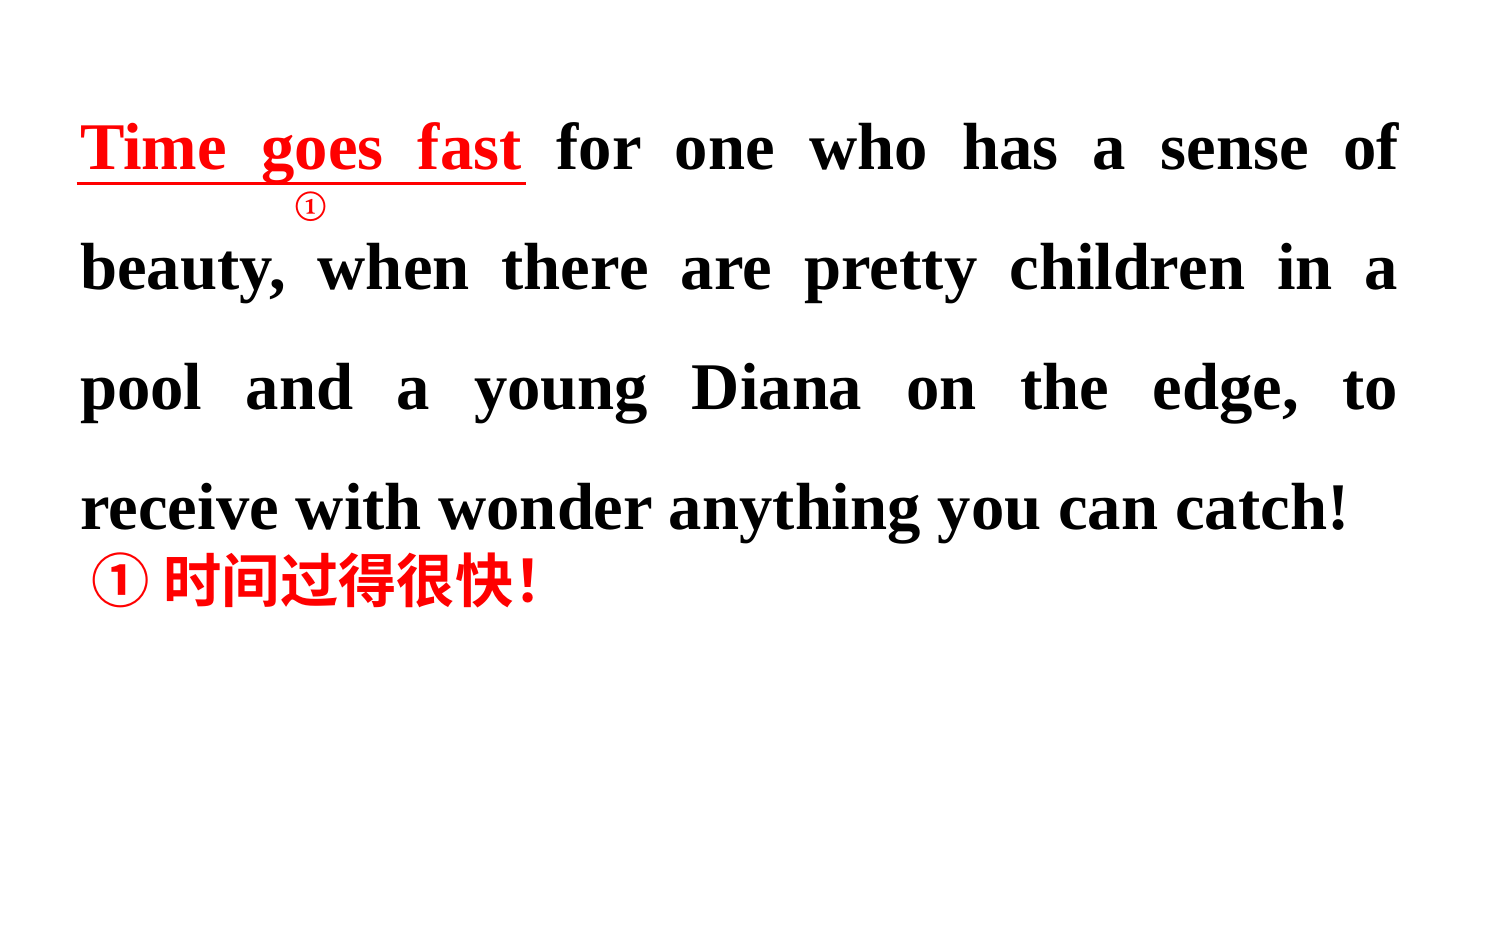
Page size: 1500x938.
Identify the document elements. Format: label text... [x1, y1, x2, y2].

text_box ① [280, 173, 344, 182]
list Time goes fast for one who has a sense of beauty, when there are pretty children in a pool and a young Diana on the edge, to receive with wonder anything you can catch! [64, 55, 1415, 331]
text_box ① [280, 191, 344, 234]
text_box ①时间过得很快！ [76, 536, 1427, 833]
